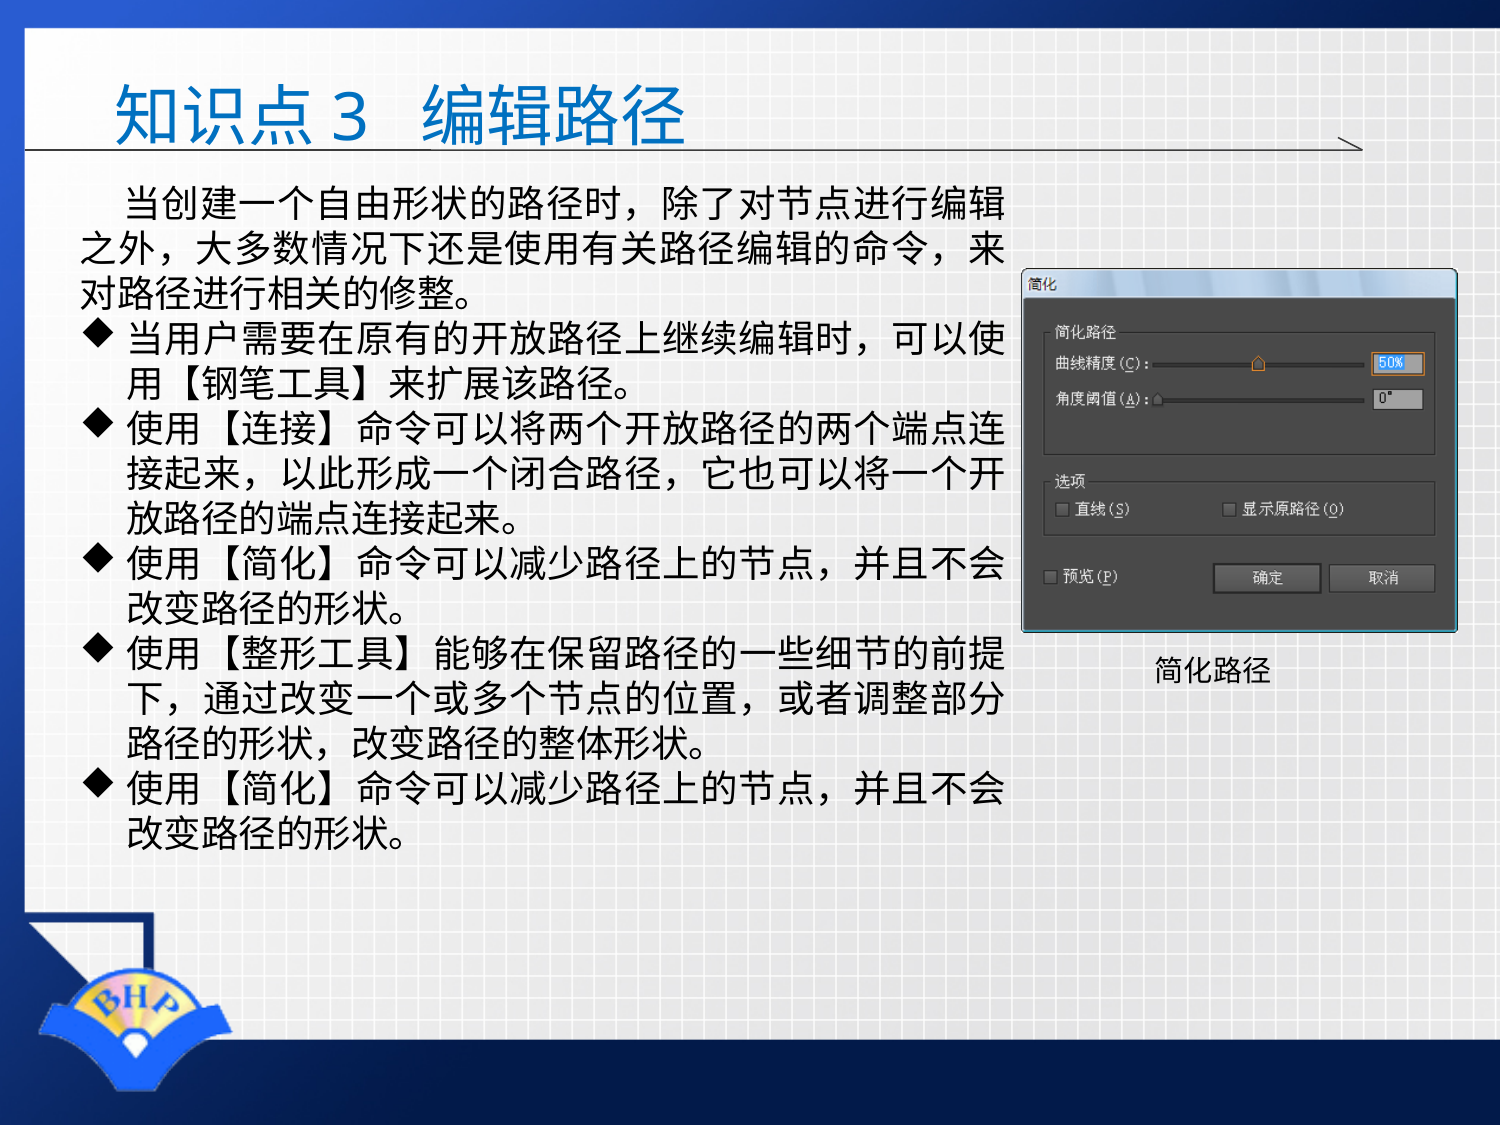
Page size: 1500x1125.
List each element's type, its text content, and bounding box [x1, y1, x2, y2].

picture [0, 0, 1500, 1125]
text_box 知识点3 编辑路径 [100, 66, 739, 172]
text_box 简化路径 [1139, 645, 1306, 695]
text_box 当创建一个自由形状的路径时，除了对节点进行编辑之外，大多数情况下还是使用有关路径编辑的命令，来对路径进行相关的修整。 当用户需要在原有的开放路径上继续编辑时，可以使用【钢笔工具】来扩展该路径。 使用【连接】命令可以将两个开放路径的两个端点连接起来，以此形成一个闭合路径，它也可以将一个开放路径的端点连接起来。 使用【简化】命令可以减少路径上的节点，并且不会改变路径的形状。 使用【整形工具】能够在保留路径的一些细节的前提下，通过改变一个或多个节点的位置，或者调整部分路径的形状，改变路径的整体形状。 使用【简化】命令可以减少路径上的节点，并且不会改变路径的形状。 [64, 172, 1022, 953]
